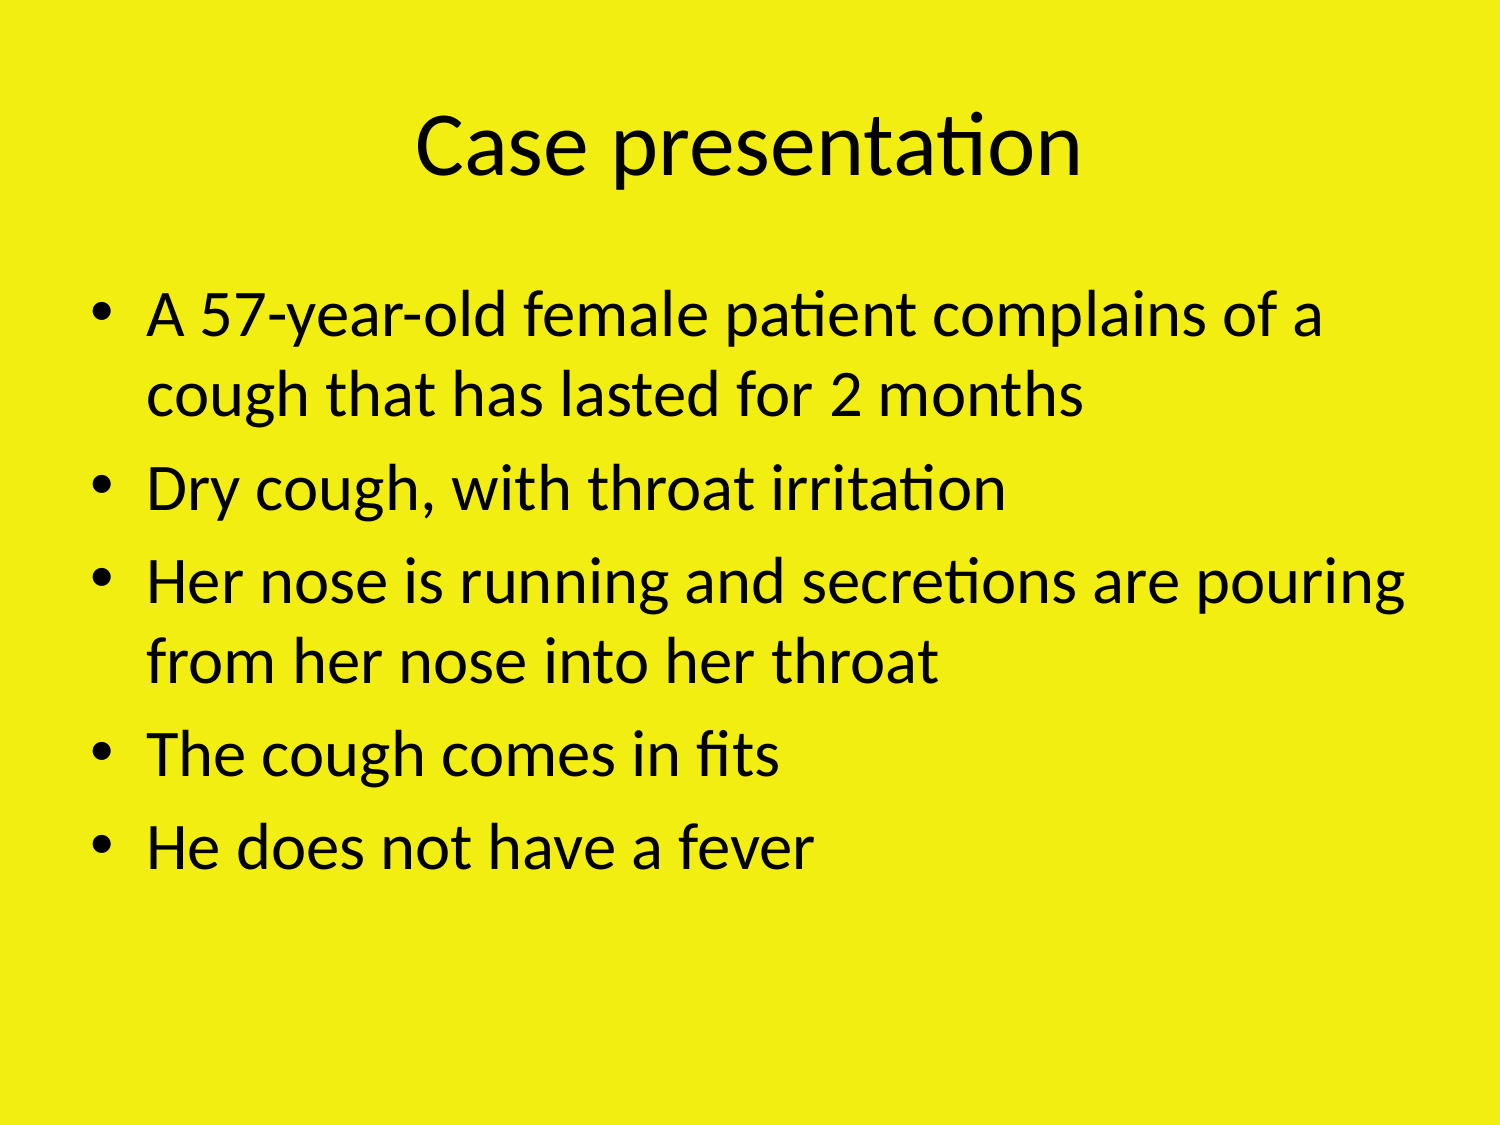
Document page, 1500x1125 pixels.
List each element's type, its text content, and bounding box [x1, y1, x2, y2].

title Case presentation [75, 45, 1425, 233]
list A 57-year-old female patient complains of a cough that has lasted for 2 months Dry cough, with throat irritation Her nose is running and secretions are pouring from her nose into her throat The cough comes in fits He does not have a fever [75, 262, 1425, 1005]
